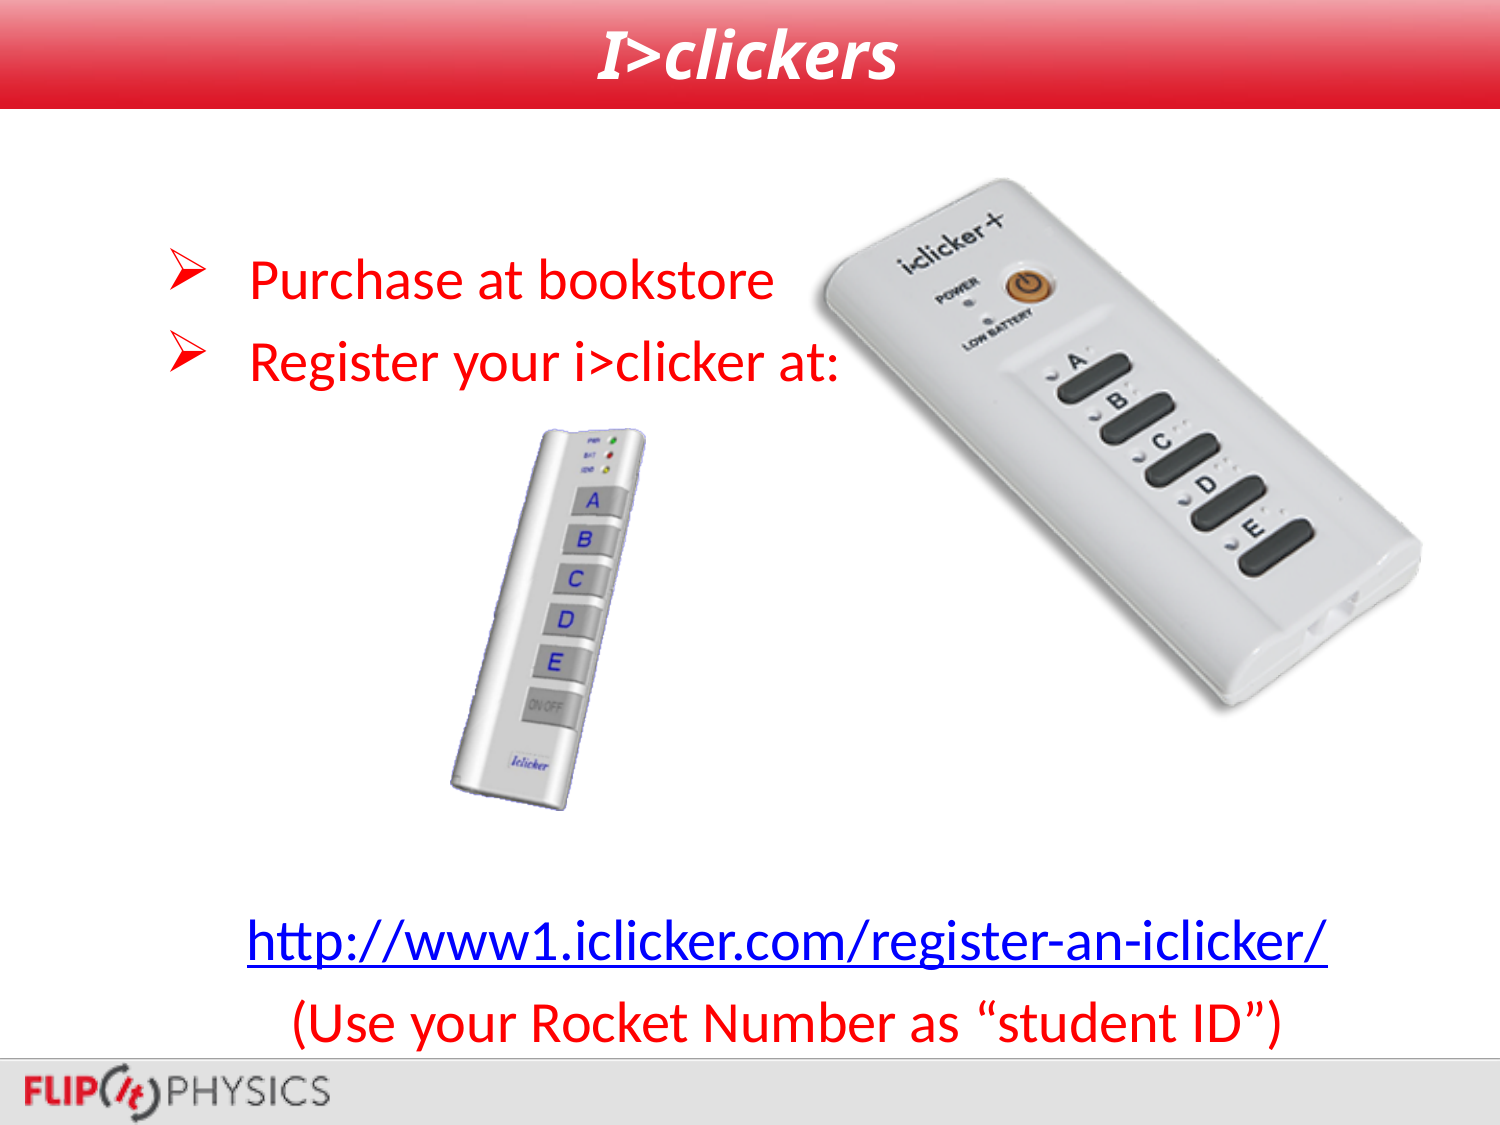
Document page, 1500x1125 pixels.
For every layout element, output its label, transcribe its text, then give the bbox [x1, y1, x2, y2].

picture [0, 1058, 1500, 1125]
picture [450, 428, 646, 811]
list Purchase at bookstore Register your i>clicker at: http://www1.iclicker.com/register-an-iclicker/ (Use your Rocket Number as “student ID”) [75, 142, 1425, 1020]
title I>clickers [75, 15, 1425, 91]
picture [0, 0, 1500, 109]
picture [808, 177, 1426, 722]
